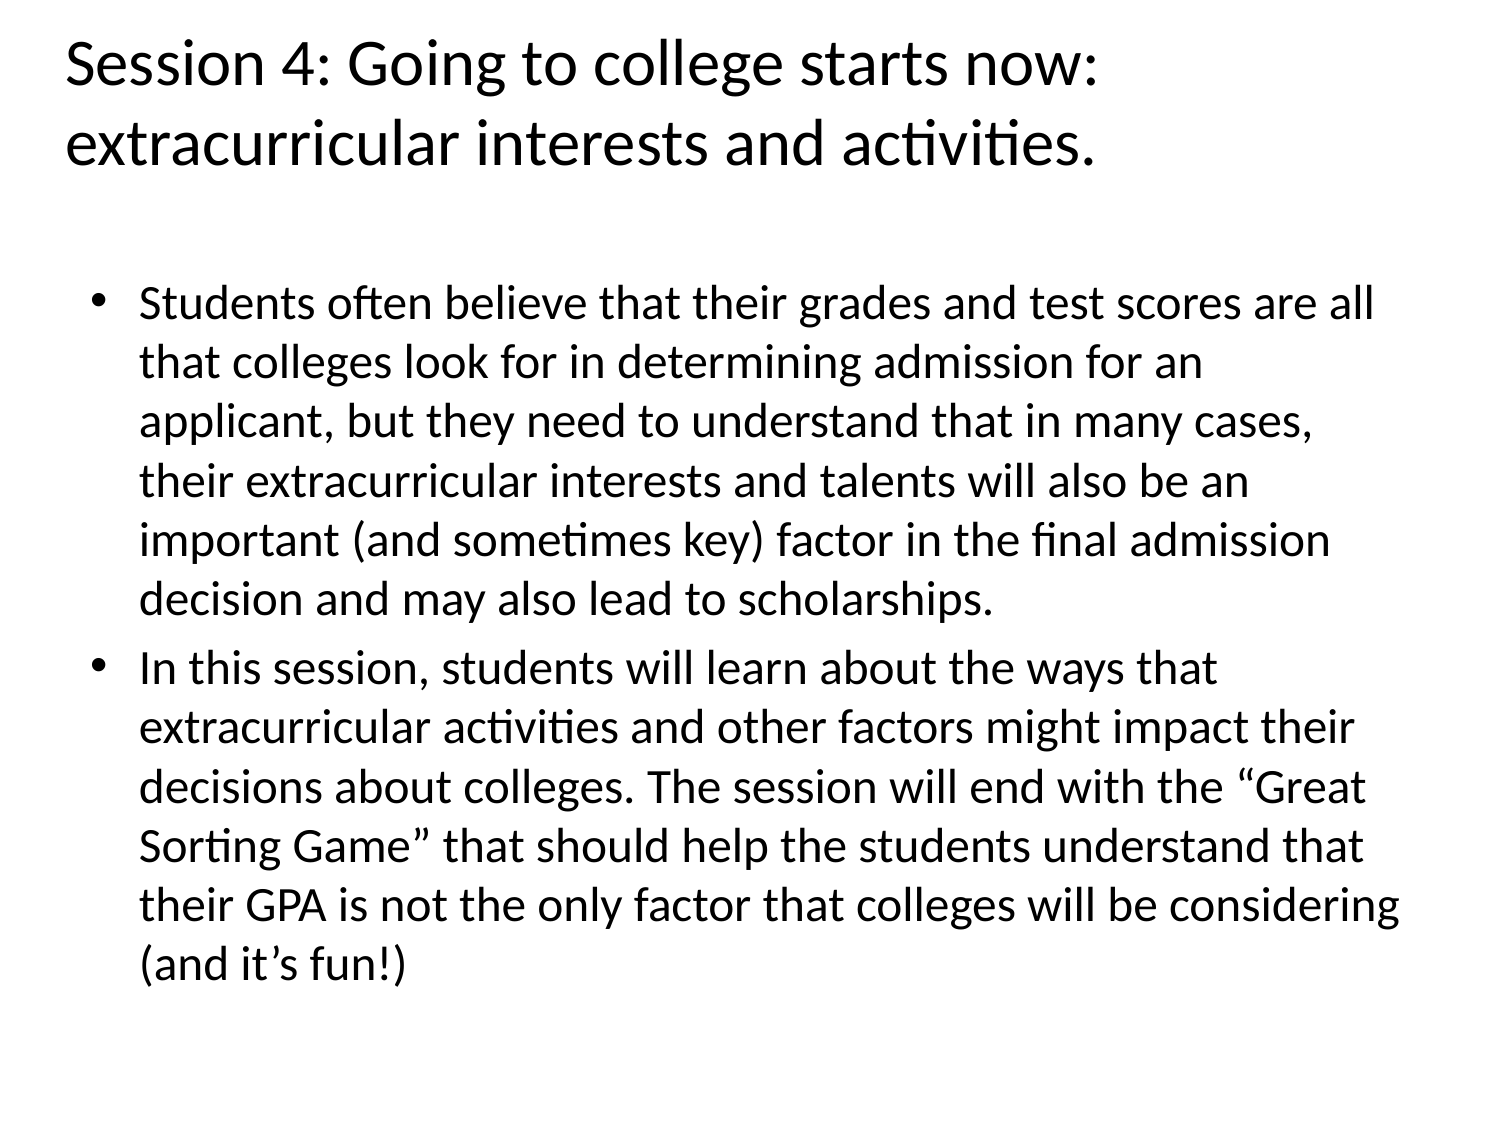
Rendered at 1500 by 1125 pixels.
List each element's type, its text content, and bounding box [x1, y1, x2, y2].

list Students often believe that their grades and test scores are all that colleges look for in determining admission for an applicant, but they need to understand that in many cases, their extracurricular interests and talents will also be an important (and sometimes key) factor in the final admission decision and may also lead to scholarships. In this session, students will learn about the ways that extracurricular activities and other factors might impact their decisions about colleges. The session will end with the “Great Sorting Game” that should help the students understand that their GPA is not the only factor that colleges will be considering (and it’s fun!) [75, 262, 1425, 1005]
title Session 4: Going to college starts now: extracurricular interests and activities. [50, 45, 1450, 233]
